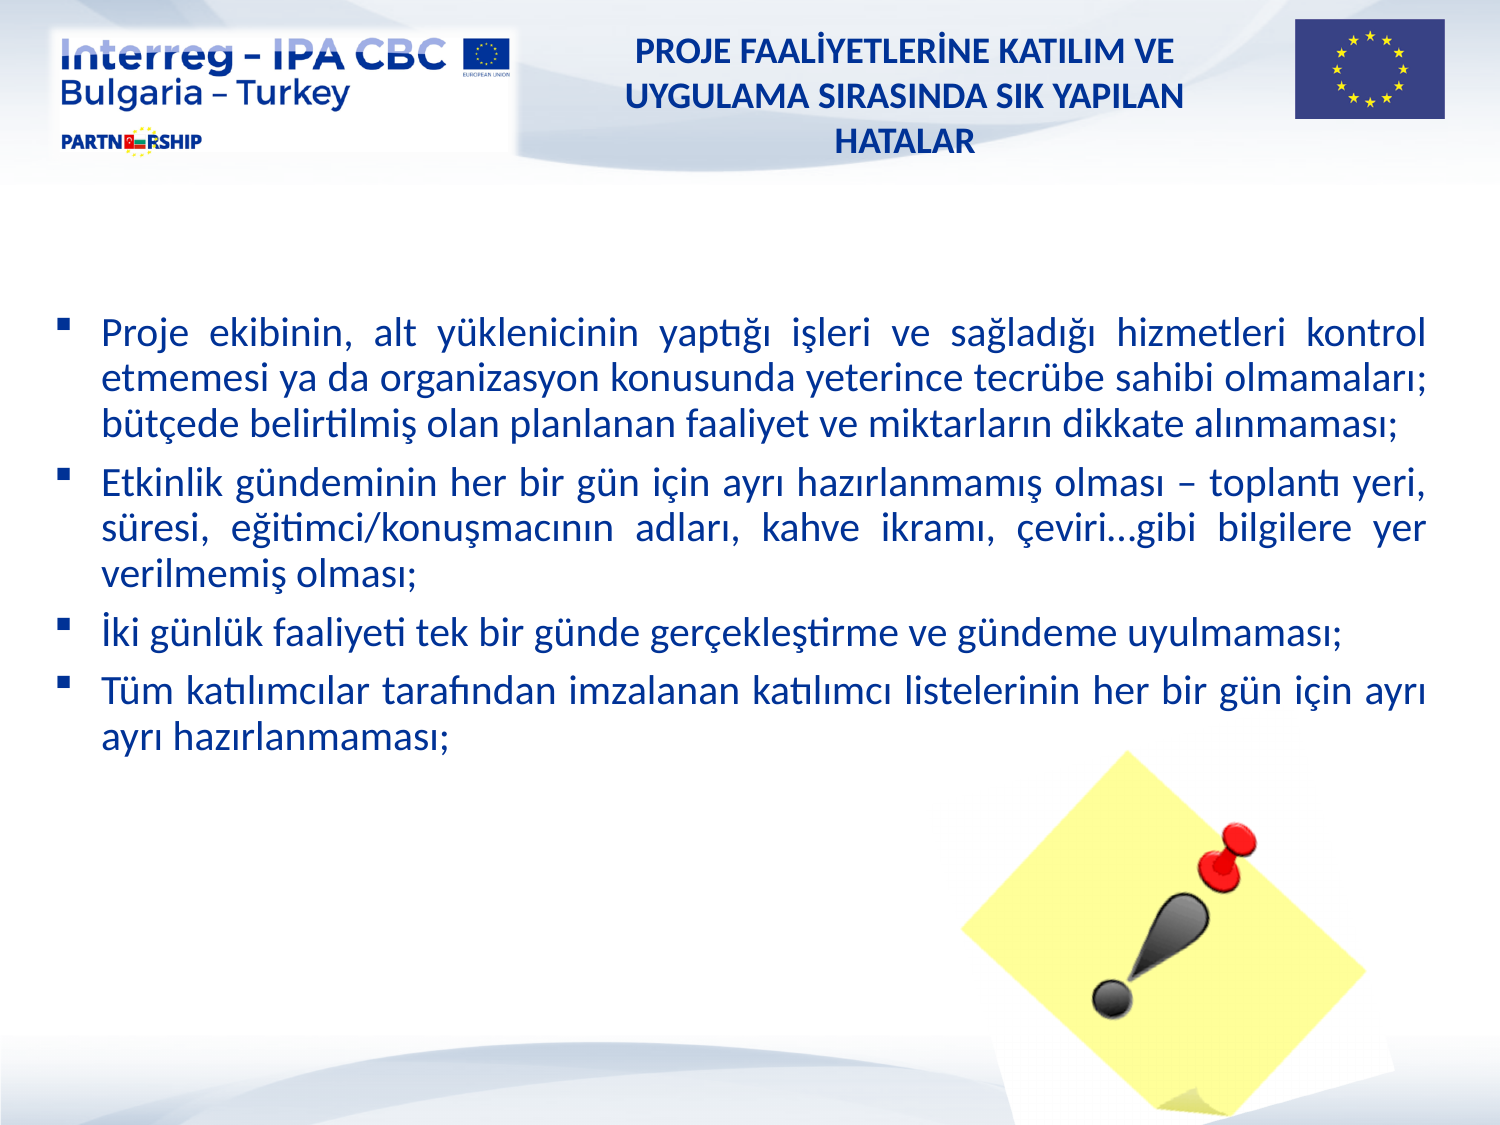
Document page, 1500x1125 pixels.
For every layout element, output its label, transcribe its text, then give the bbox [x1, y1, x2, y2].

picture [0, 0, 1500, 185]
text_box Proje ekibinin, alt yüklenicinin yaptığı işleri ve sağladığı hizmetleri kontrol etmemesi ya da organizasyon konusunda yeterince tecrübe sahibi olmamaları; bütçede belirtilmiş olan planlanan faaliyet ve miktarların dikkate alınmaması; Etkinlik gündeminin her bir gün için ayrı hazırlanmamış olması – toplantı yeri, süresi, eğitimci/konuşmacının adları, kahve ikramı, çeviri…gibi bilgilere yer verilmemiş olması; İki günlük faaliyeti tek bir günde gerçekleştirme ve gündeme uyulmaması; Tüm katılımcılar tarafından imzalanan katılımcı listelerinin her bir gün için ayrı ayrı hazırlanmaması; [39, 194, 1443, 1033]
picture [0, 705, 1500, 1125]
